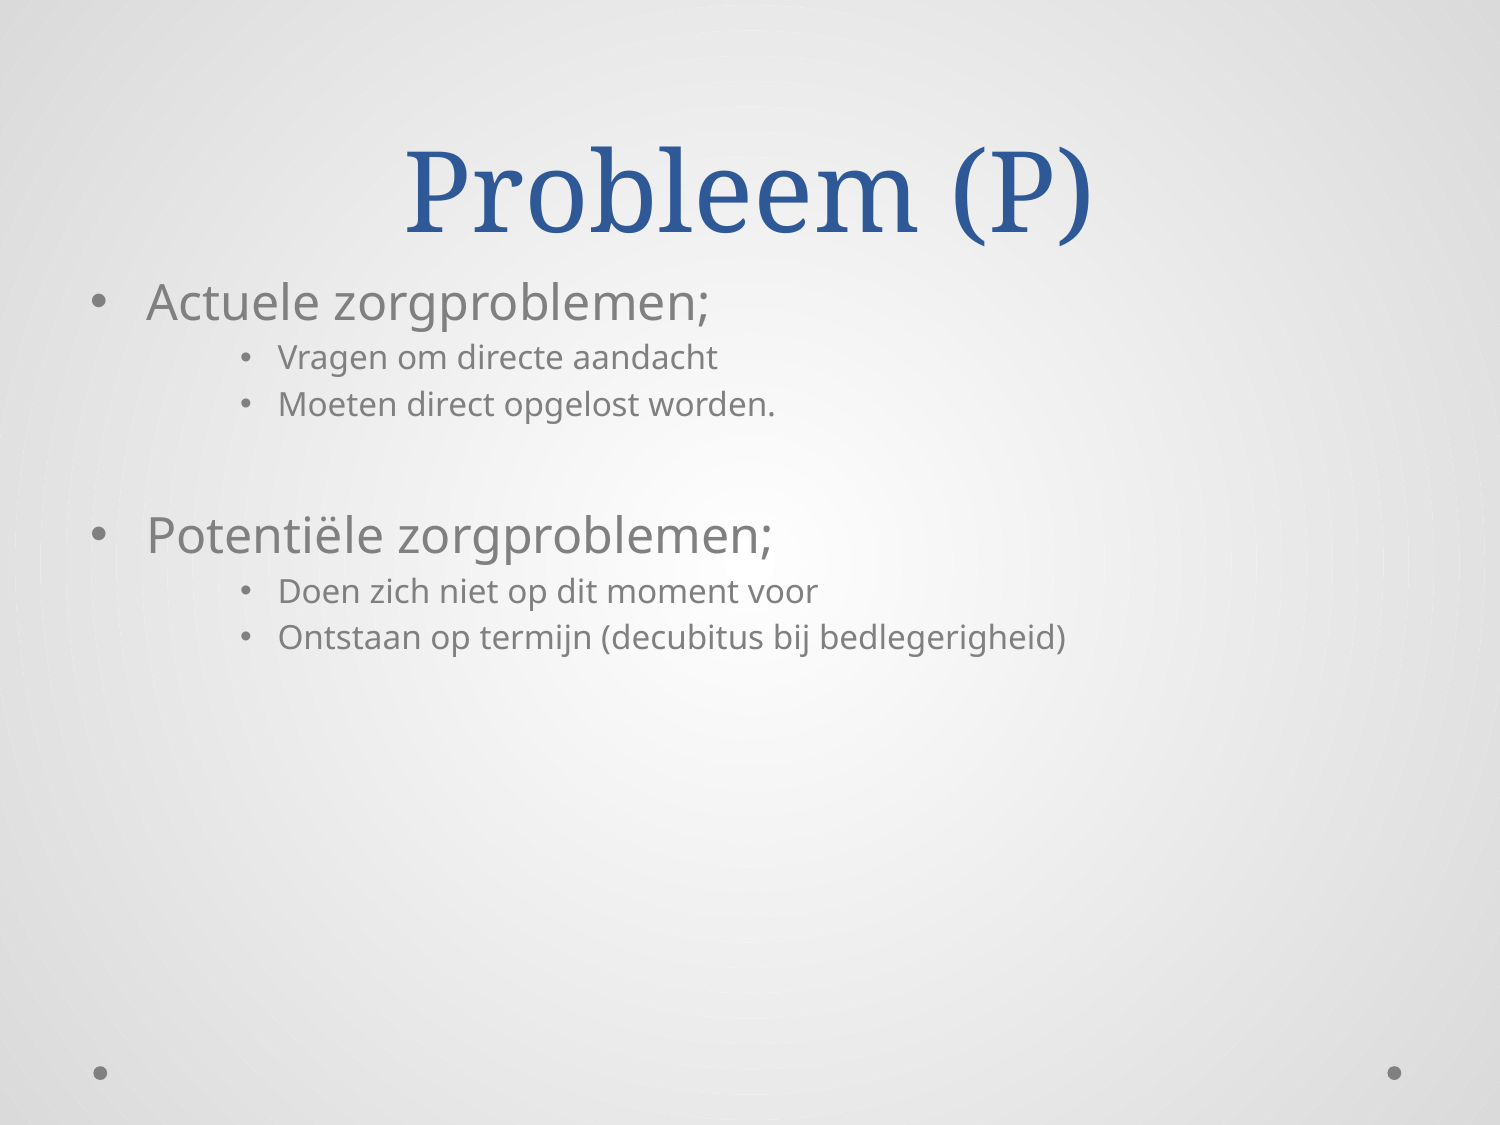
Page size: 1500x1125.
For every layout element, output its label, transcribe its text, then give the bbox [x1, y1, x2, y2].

title Probleem (P) [75, 0, 1425, 263]
list Actuele zorgproblemen; Vragen om directe aandacht Moeten direct opgelost worden. Potentiële zorgproblemen; Doen zich niet op dit moment voor Ontstaan op termijn (decubitus bij bedlegerigheid) [75, 263, 1425, 1005]
